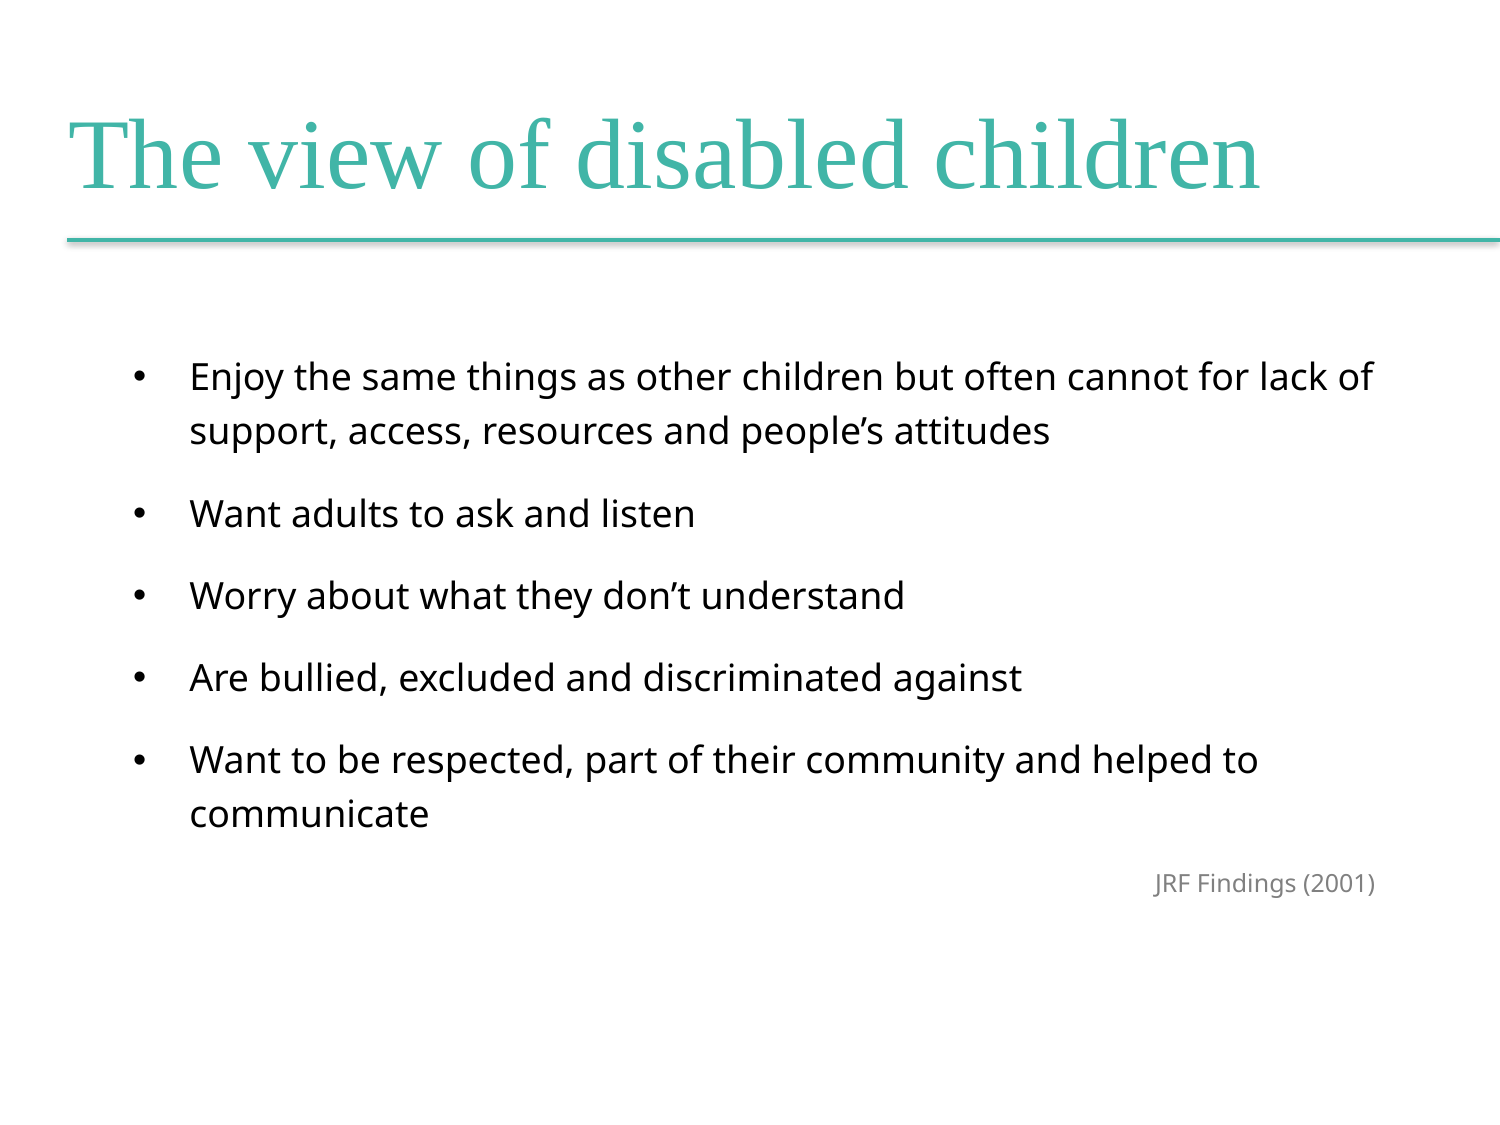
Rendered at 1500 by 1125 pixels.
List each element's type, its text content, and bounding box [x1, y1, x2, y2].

list Enjoy the same things as other children but often cannot for lack of support, access, resources and people’s attitudes Want adults to ask and listen Worry about what they don’t understand Are bullied, excluded and discriminated against Want to be respected, part of their community and helped to communicate JRF Findings (2001) [118, 336, 1391, 1080]
text_box The view of disabled children [53, 15, 1448, 304]
